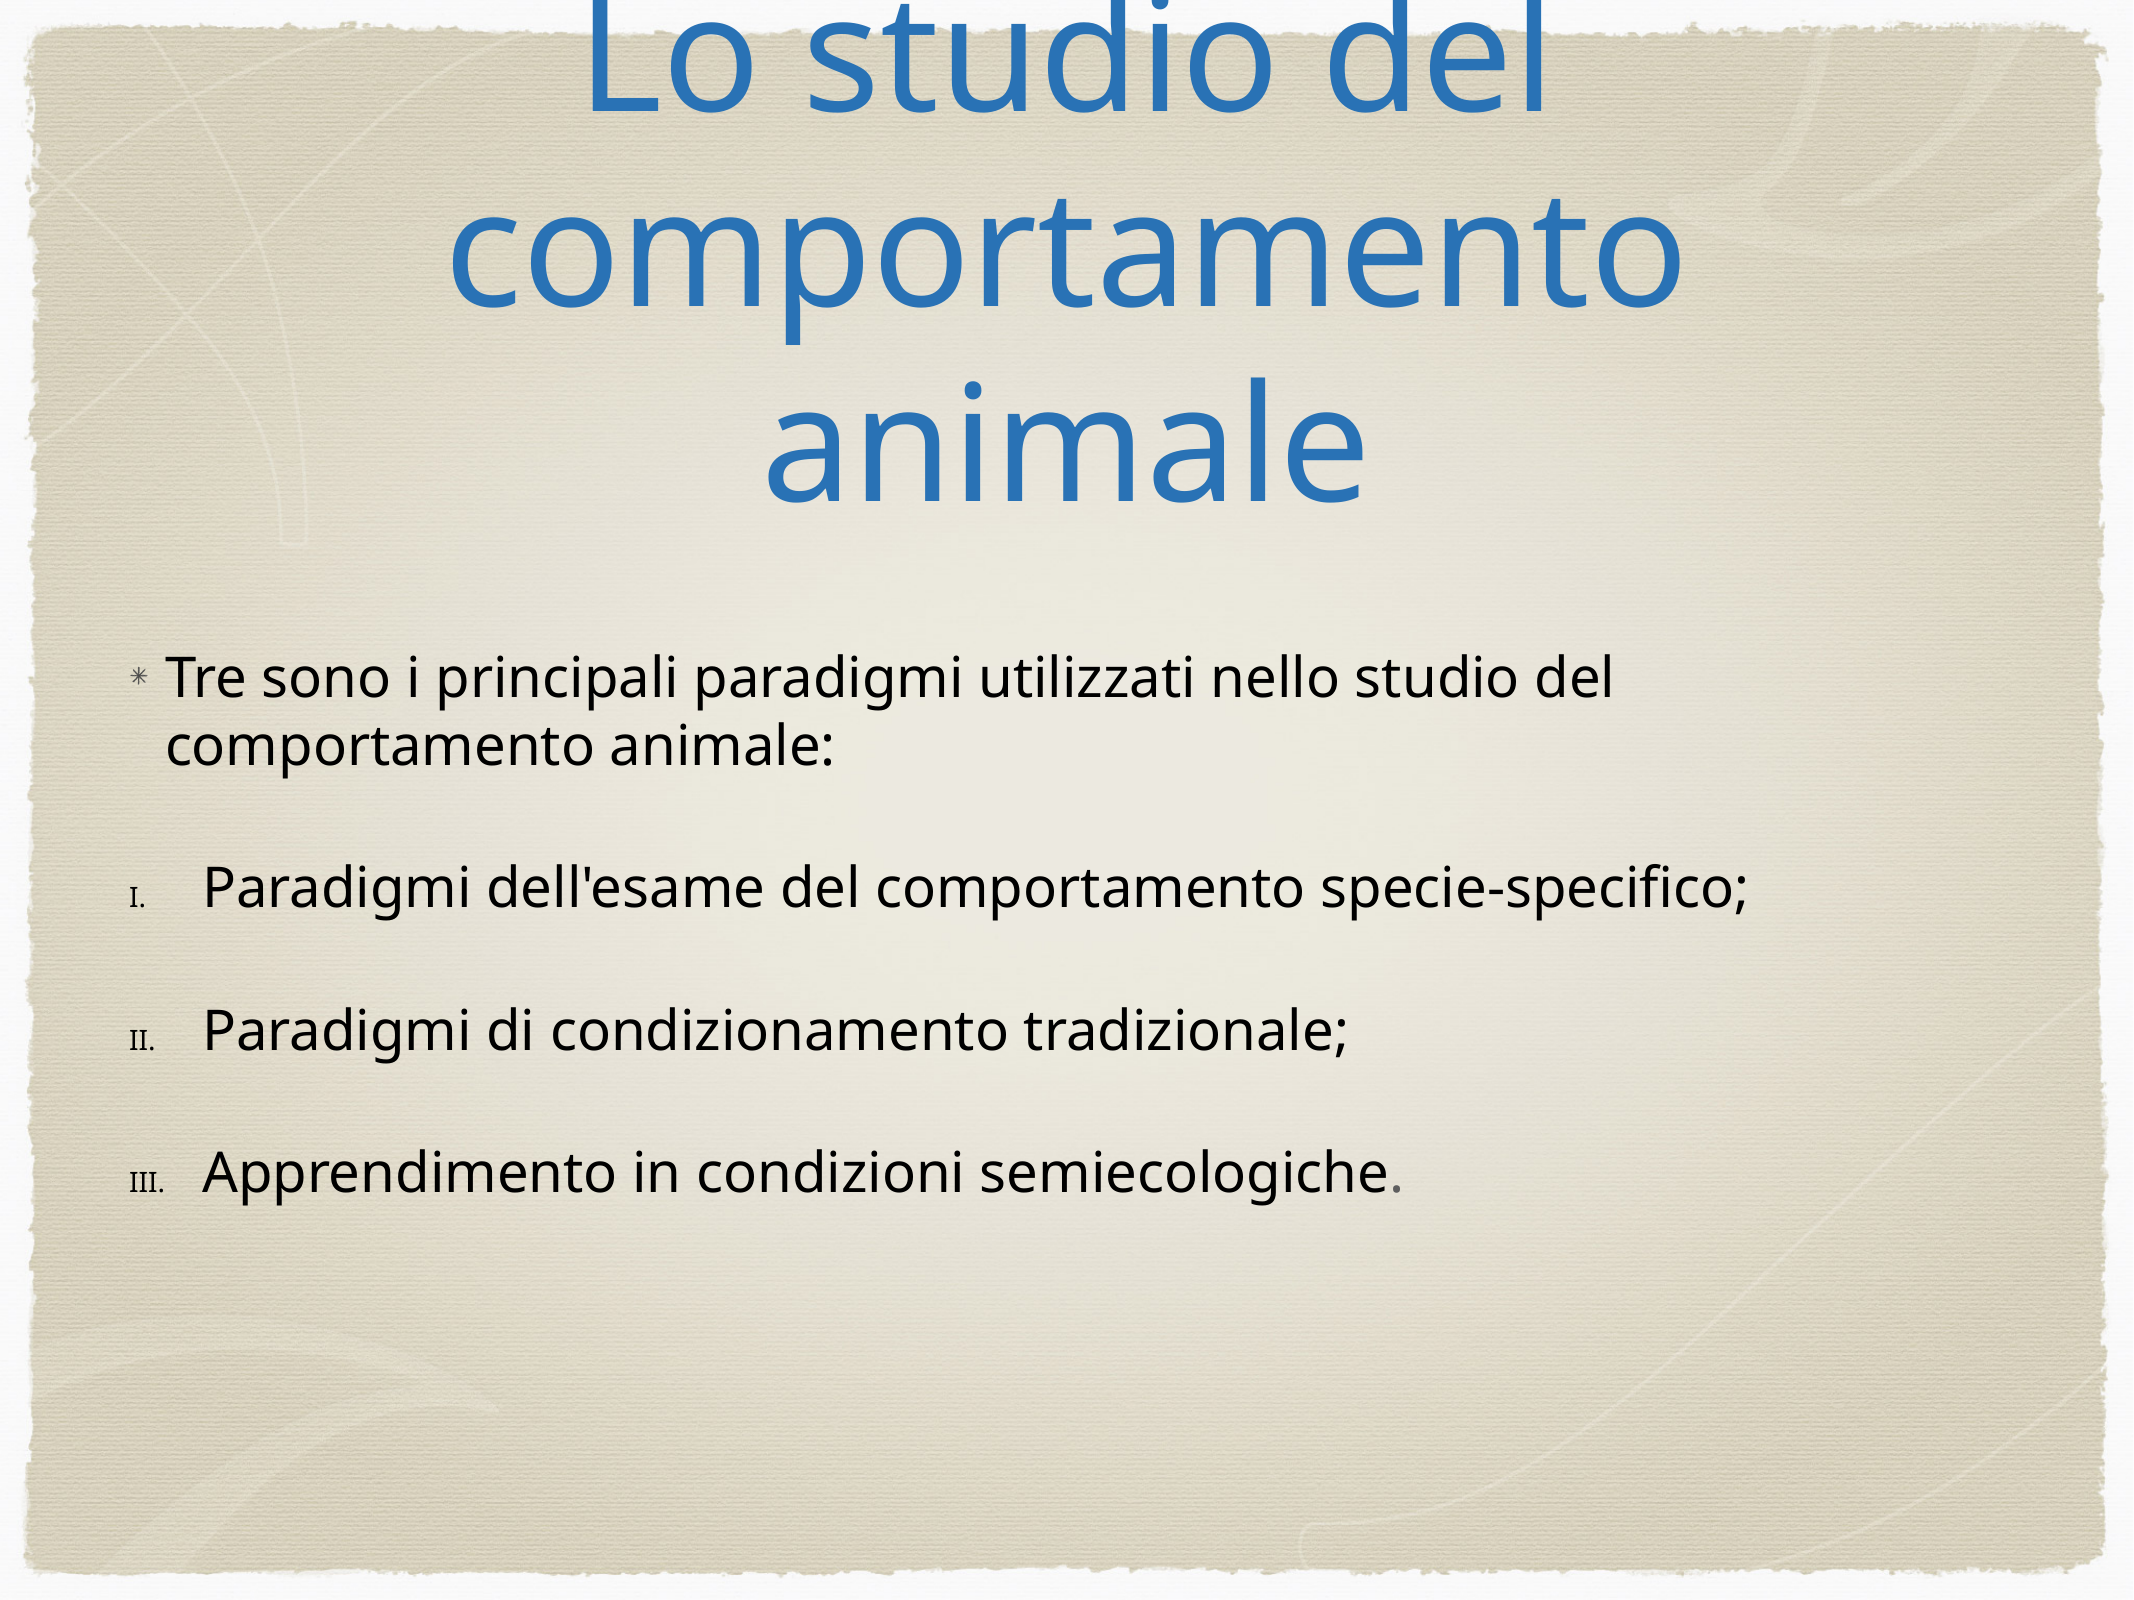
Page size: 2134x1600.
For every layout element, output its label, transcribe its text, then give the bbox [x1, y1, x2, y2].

list Tre sono i principali paradigmi utilizzati nello studio del comportamento animale: Paradigmi dell'esame del comportamento specie-specifico; Paradigmi di condizionamento tradizionale; Apprendimento in condizioni semiecologiche. [128, 453, 2005, 1393]
picture [0, 0, 2134, 1600]
title Lo studio del comportamento animale [128, 41, 2005, 443]
